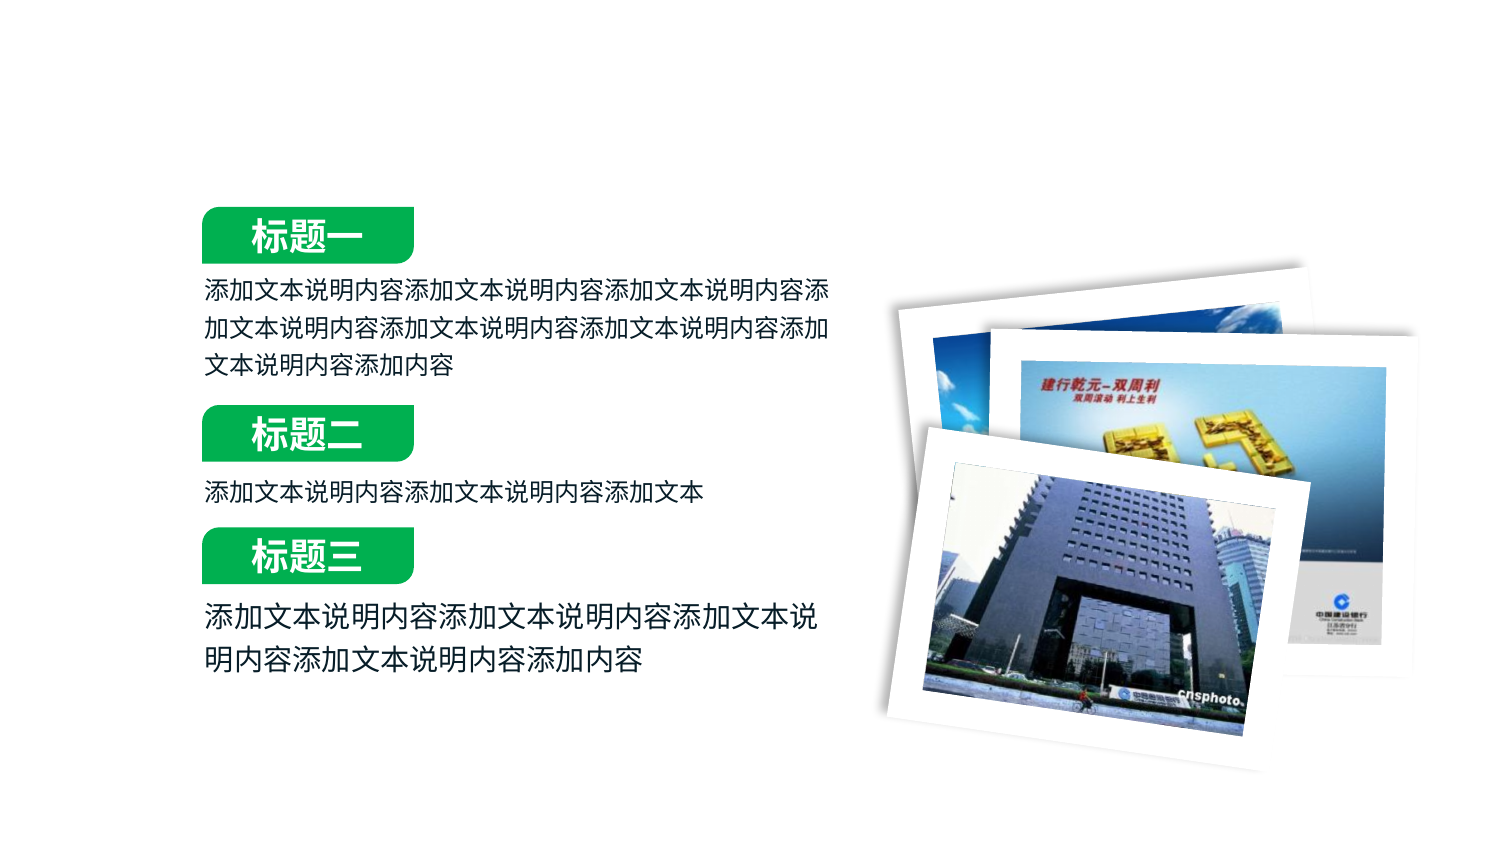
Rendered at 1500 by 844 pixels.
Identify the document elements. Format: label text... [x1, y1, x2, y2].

text_box 标题三 [199, 525, 416, 582]
text_box 标题一 [199, 204, 416, 266]
text_box 添加文本说明内容添加文本说明内容添加文本 [191, 454, 802, 514]
picture [923, 302, 1386, 736]
text_box 标题二 [199, 402, 416, 464]
text_box 添加文本说明内容添加文本说明内容添加文本说明内容添加文本说明内容添加内容 [191, 582, 844, 684]
text_box 添加文本说明内容添加文本说明内容添加文本说明内容添加文本说明内容添加文本说明内容添加文本说明内容添加文本说明内容添加内容 [191, 260, 844, 387]
